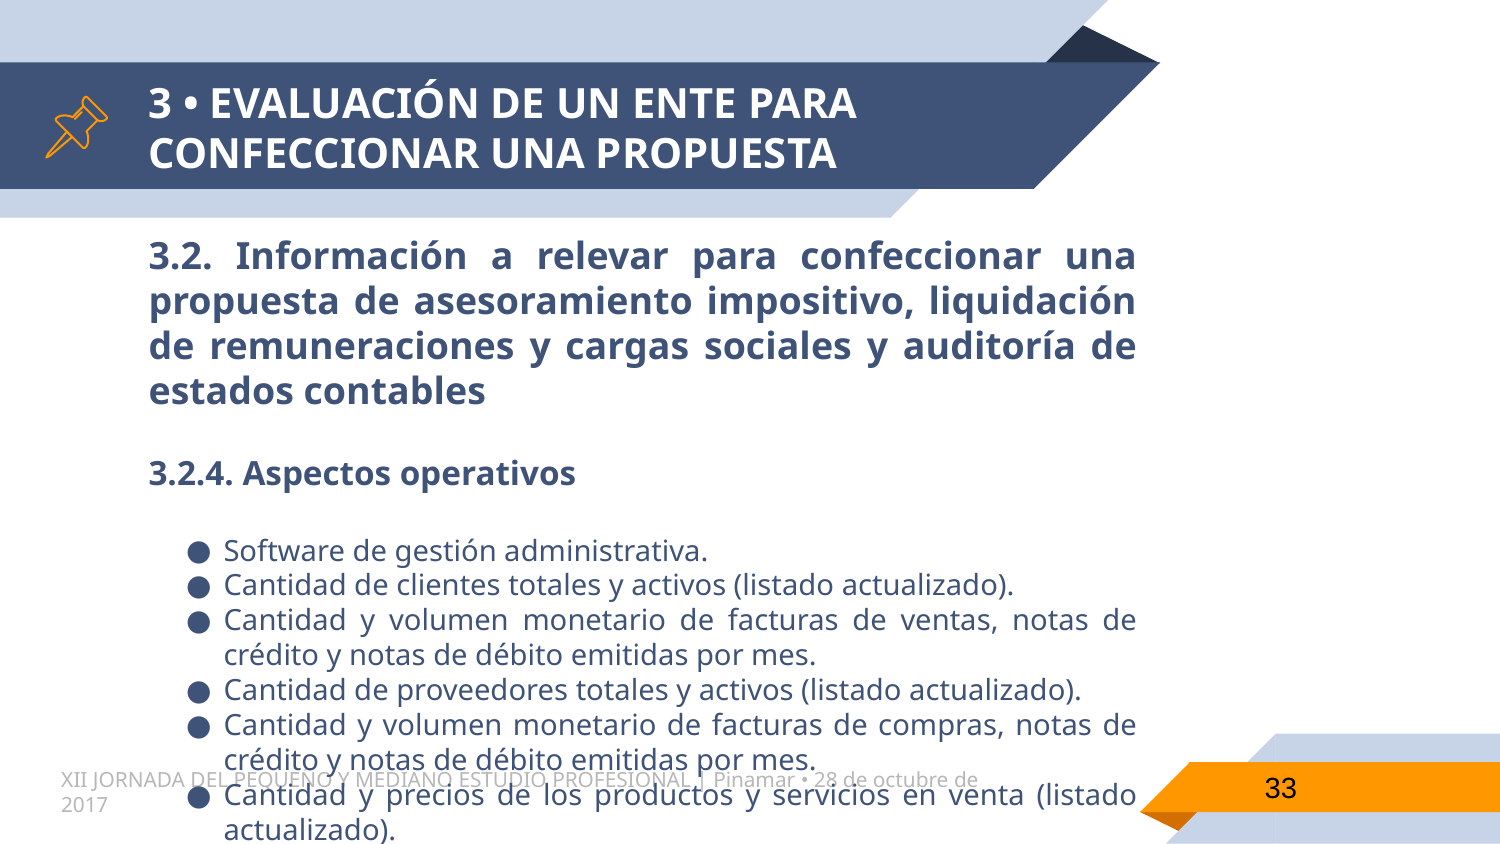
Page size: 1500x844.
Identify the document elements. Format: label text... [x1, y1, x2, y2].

text_box 3.2. Información a relevar para confeccionar una propuesta de asesoramiento impositivo, liquidación de remuneraciones y cargas sociales y auditoría de estados contables 3.2.4. Aspectos operativos Software de gestión administrativa. Cantidad de clientes totales y activos (listado actualizado). Cantidad y volumen monetario de facturas de ventas, notas de crédito y notas de débito emitidas por mes. Cantidad de proveedores totales y activos (listado actualizado). Cantidad y volumen monetario de facturas de compras, notas de crédito y notas de débito emitidas por mes. Cantidad y precios de los productos y servicios en venta (listado actualizado). [133, 217, 1153, 791]
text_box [46, 96, 108, 158]
title 3 • EVALUACIÓN DE UN ENTE PARA CONFECCIONAR UNA PROPUESTA [133, 64, 1101, 190]
slide_number 33 [1249, 760, 1494, 813]
